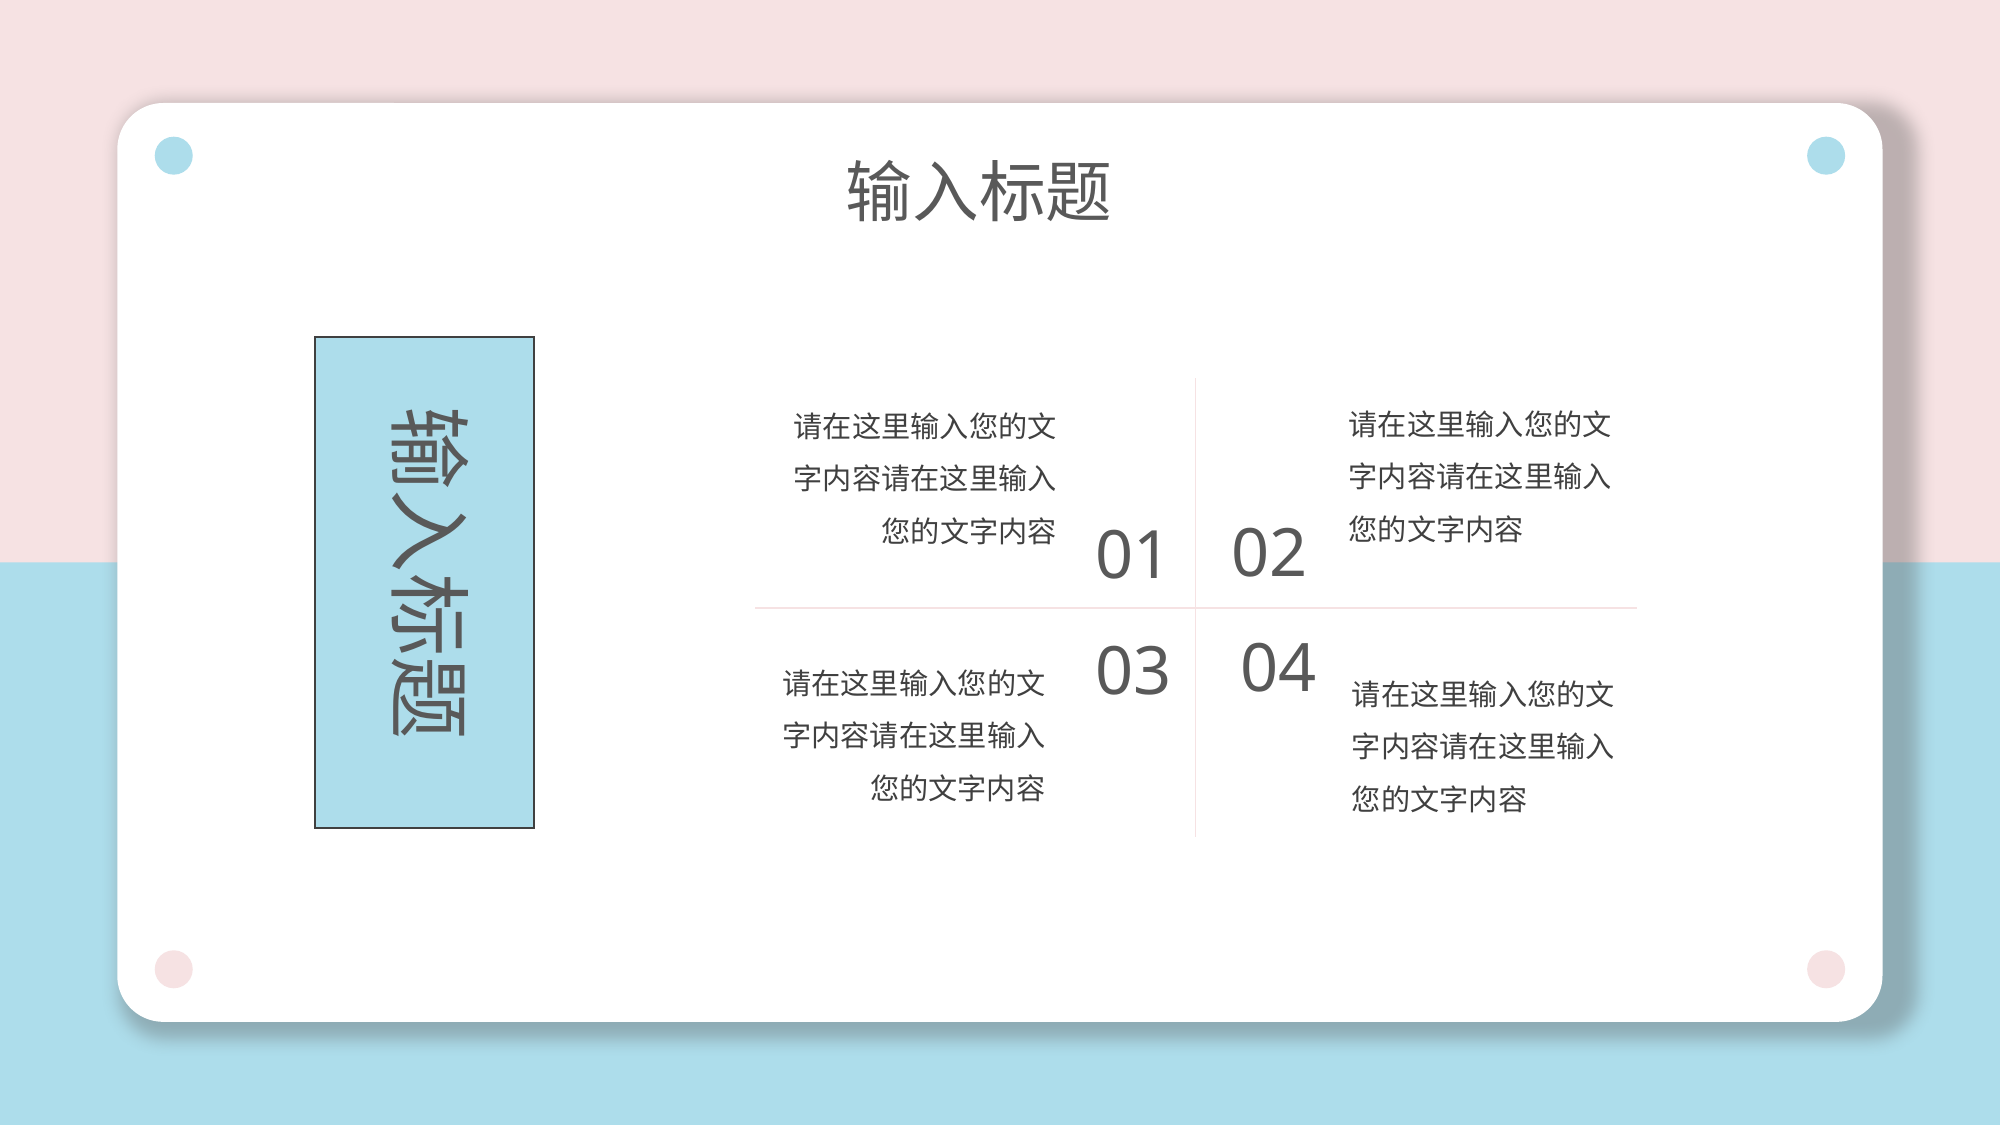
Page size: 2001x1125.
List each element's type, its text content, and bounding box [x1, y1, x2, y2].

text_box 04 [1205, 617, 1332, 713]
text_box [314, 336, 535, 829]
text_box 输入标题 [357, 391, 490, 773]
text_box 请在这里输入您的文字内容请在这里输入您的文字内容 [1337, 651, 1643, 824]
text_box 输入标题 [830, 142, 1170, 238]
text_box 请在这里输入您的文字内容请在这里输入您的文字内容 [766, 383, 1072, 556]
text_box 请在这里输入您的文字内容请在这里输入您的文字内容 [1333, 381, 1639, 554]
text_box [153, 949, 194, 990]
text_box [1806, 949, 1847, 990]
text_box 01 [1069, 504, 1187, 600]
text_box 02 [1205, 502, 1323, 597]
text_box [0, 561, 2000, 1125]
text_box [1806, 135, 1847, 176]
text_box 请在这里输入您的文字内容请在这里输入您的文字内容 [755, 640, 1061, 813]
text_box [116, 101, 1884, 1023]
text_box 03 [1069, 620, 1187, 715]
text_box [153, 135, 194, 176]
